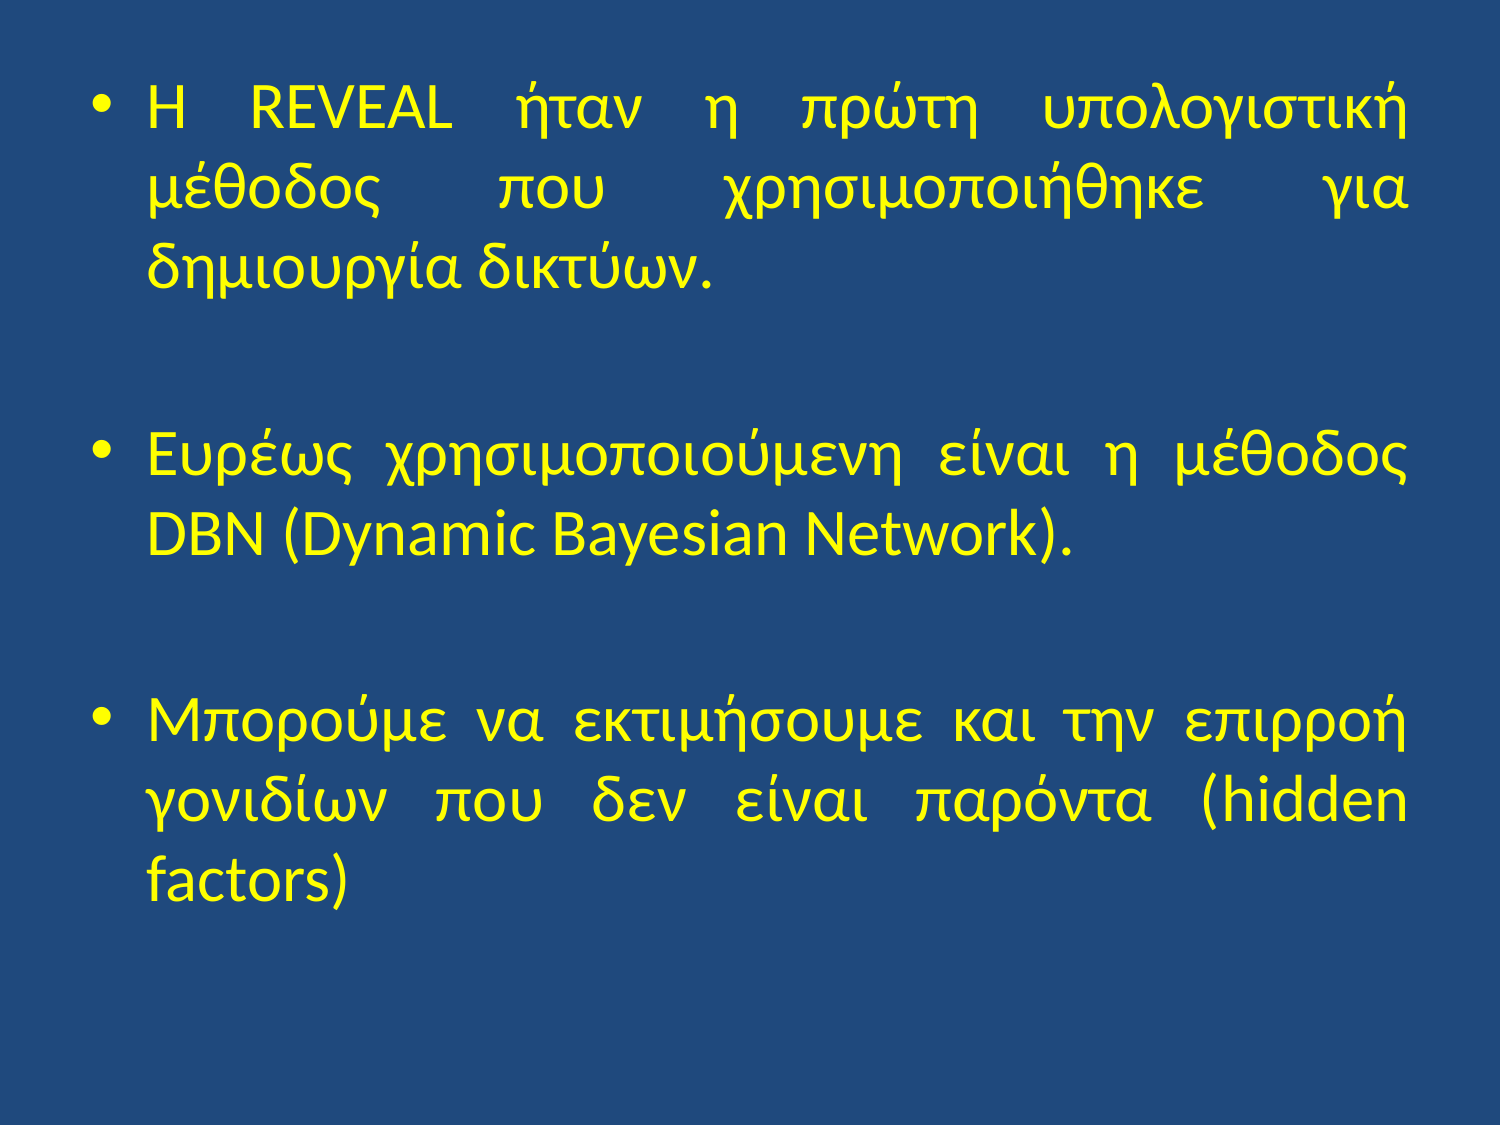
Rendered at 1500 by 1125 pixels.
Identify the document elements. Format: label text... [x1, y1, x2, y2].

list Η REVEAL ήταν η πρώτη υπολογιστική μέθοδος που χρησιμοποιήθηκε για δημιουργία δικτύων. Ευρέως χρησιμοποιούμενη είναι η μέθοδος DBN (Dynamic Bayesian Network). Μπορούμε να εκτιμήσουμε και την επιρροή γονιδίων που δεν είναι παρόντα (hidden factors) [75, 54, 1425, 1005]
